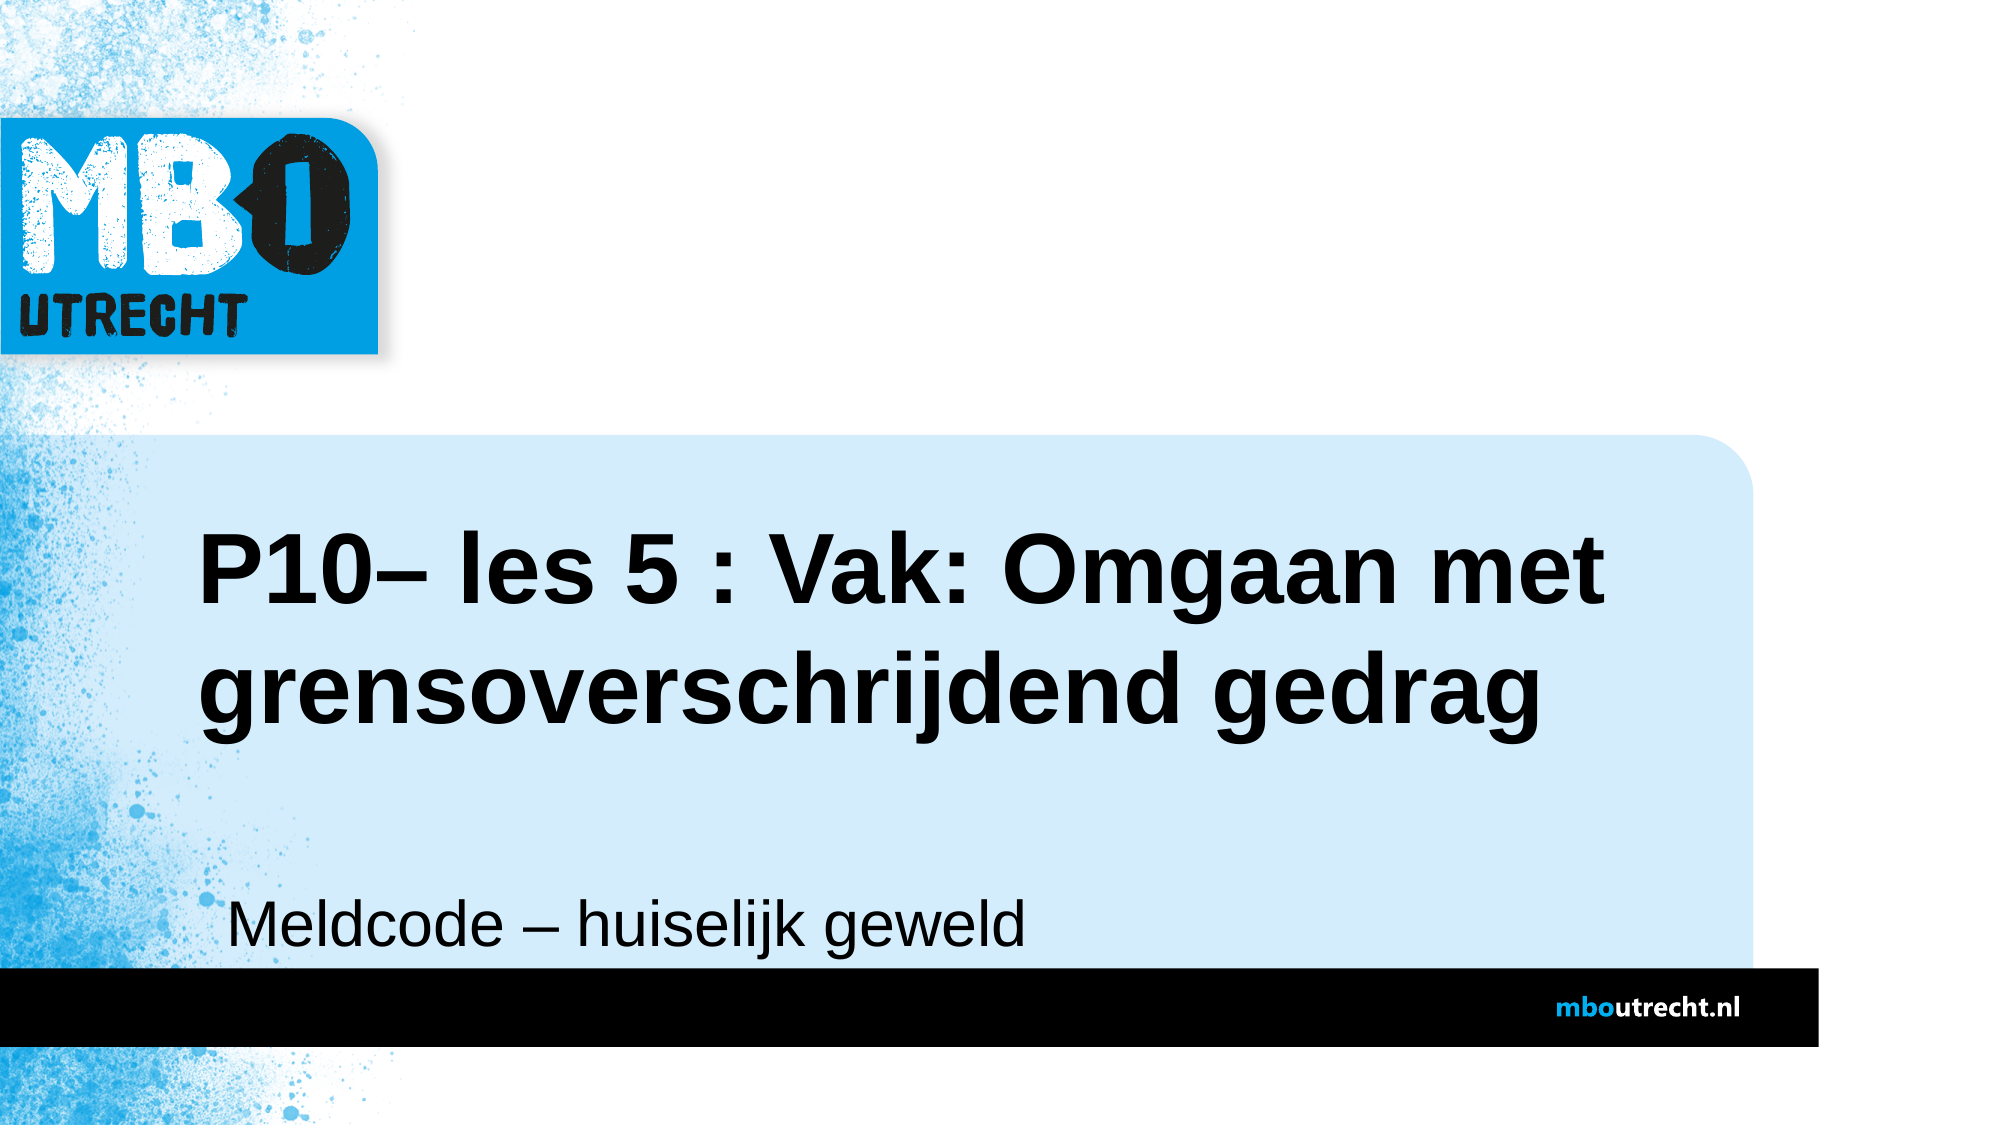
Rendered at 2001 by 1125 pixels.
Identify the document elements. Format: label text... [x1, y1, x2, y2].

subtitle Meldcode – huiselijk geweld [225, 881, 1727, 974]
picture [0, 0, 415, 968]
picture [0, 1047, 415, 1125]
title P10– les 5 : Vak: Omgaan met grensoverschrijdend gedrag [197, 503, 1699, 792]
